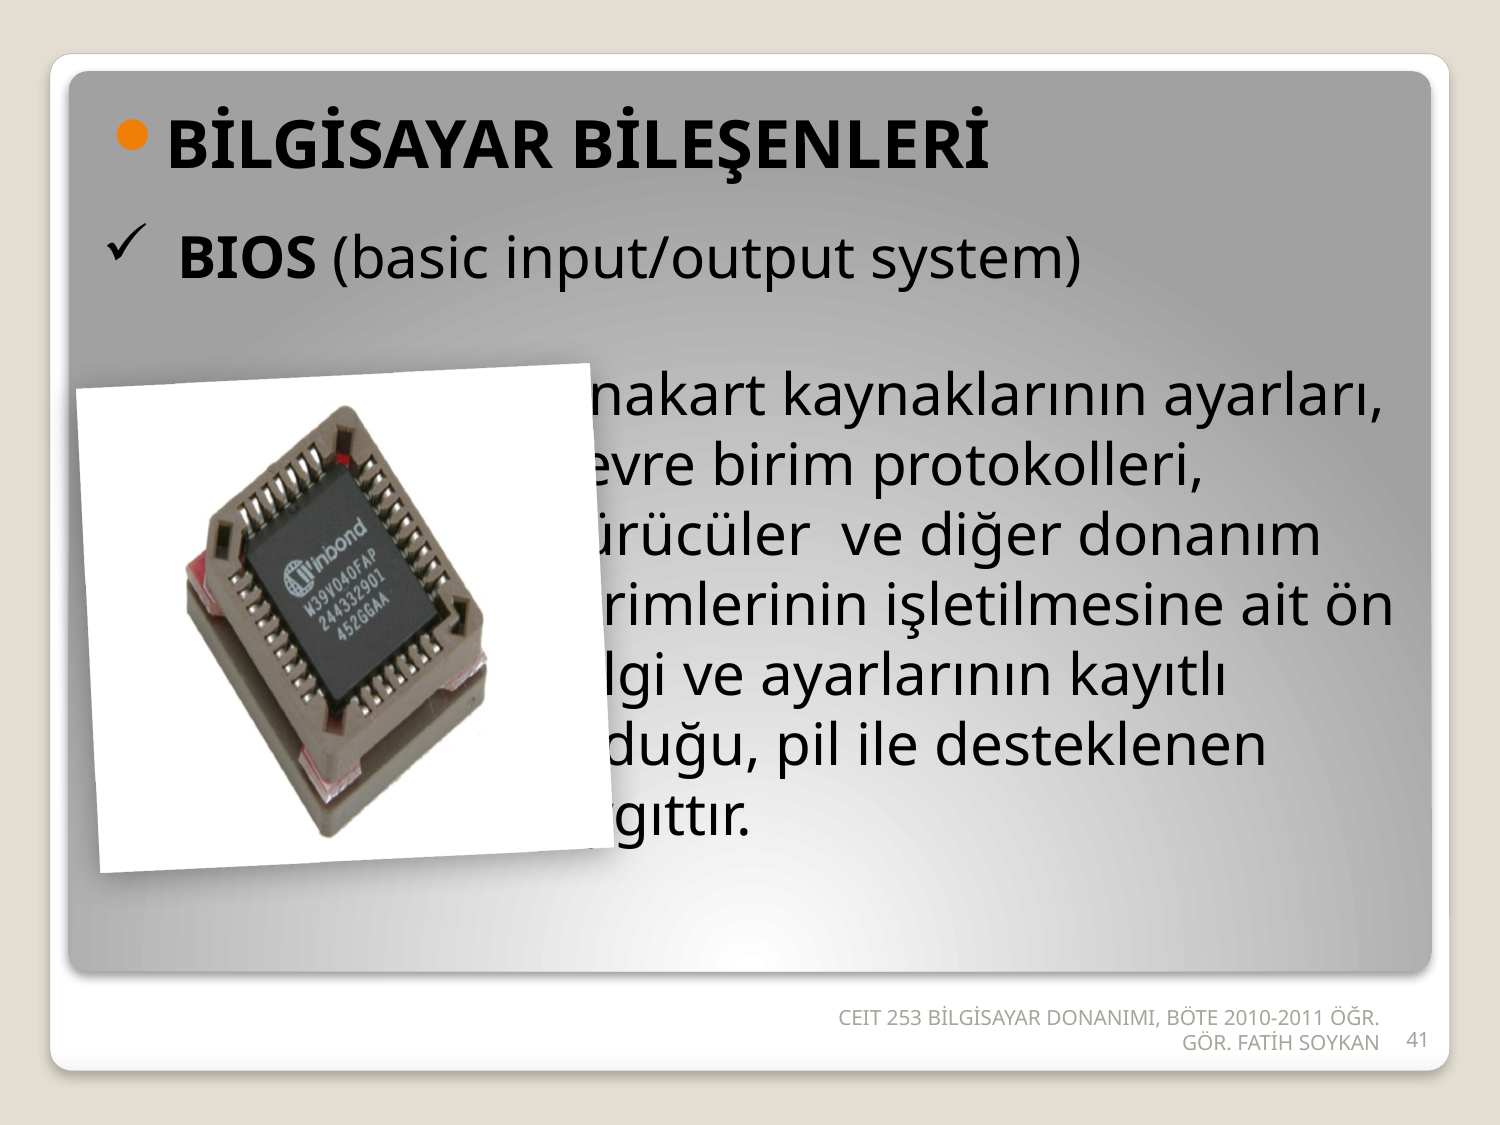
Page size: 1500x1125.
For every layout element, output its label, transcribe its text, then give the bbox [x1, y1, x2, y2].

text_box BIOS (basic input/output system) [87, 162, 1413, 368]
picture [76, 364, 614, 873]
slide_number 41 [1395, 1002, 1445, 1063]
footer CEIT 253 BİLGİSAYAR DONANIMI, BÖTE 2010-2011 ÖĞR. GÖR. FATİH SOYKAN [800, 1002, 1395, 1063]
list BİLGİSAYAR BİLEŞENLERİ [82, 86, 1425, 300]
text_box Anakart kaynaklarının ayarları, çevre birim protokolleri, sürücüler ve diğer donanım birimlerinin işletilmesine ait ön bilgi ve ayarlarının kayıtlı olduğu, pil ile desteklenen aygıttır. [578, 350, 1414, 855]
